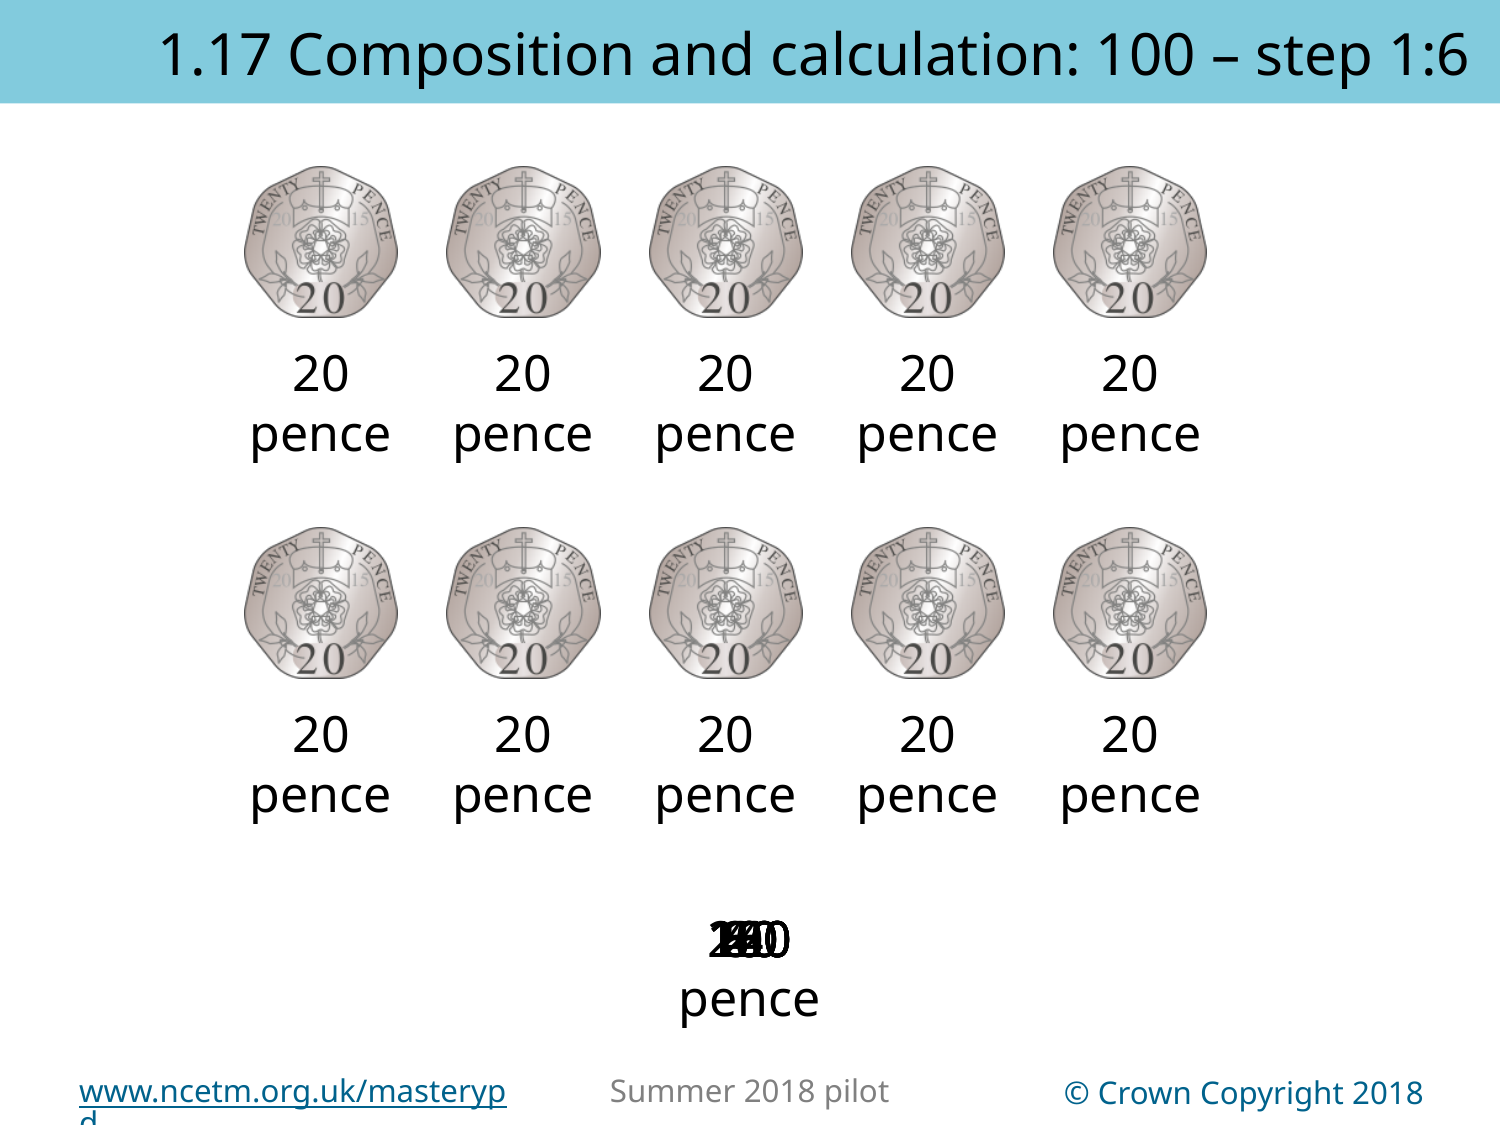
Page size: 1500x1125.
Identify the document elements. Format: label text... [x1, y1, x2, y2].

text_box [632, 527, 819, 832]
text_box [228, 527, 414, 832]
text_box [835, 527, 1021, 832]
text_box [430, 165, 616, 471]
text_box 200 [683, 899, 816, 975]
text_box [1037, 527, 1223, 832]
list 1.17 Composition and calculation: 100 – step 1:6 [0, 0, 1500, 104]
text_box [228, 165, 414, 471]
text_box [835, 165, 1021, 471]
text_box pence [640, 958, 860, 1034]
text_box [632, 165, 819, 471]
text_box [430, 527, 616, 832]
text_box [1037, 165, 1223, 471]
